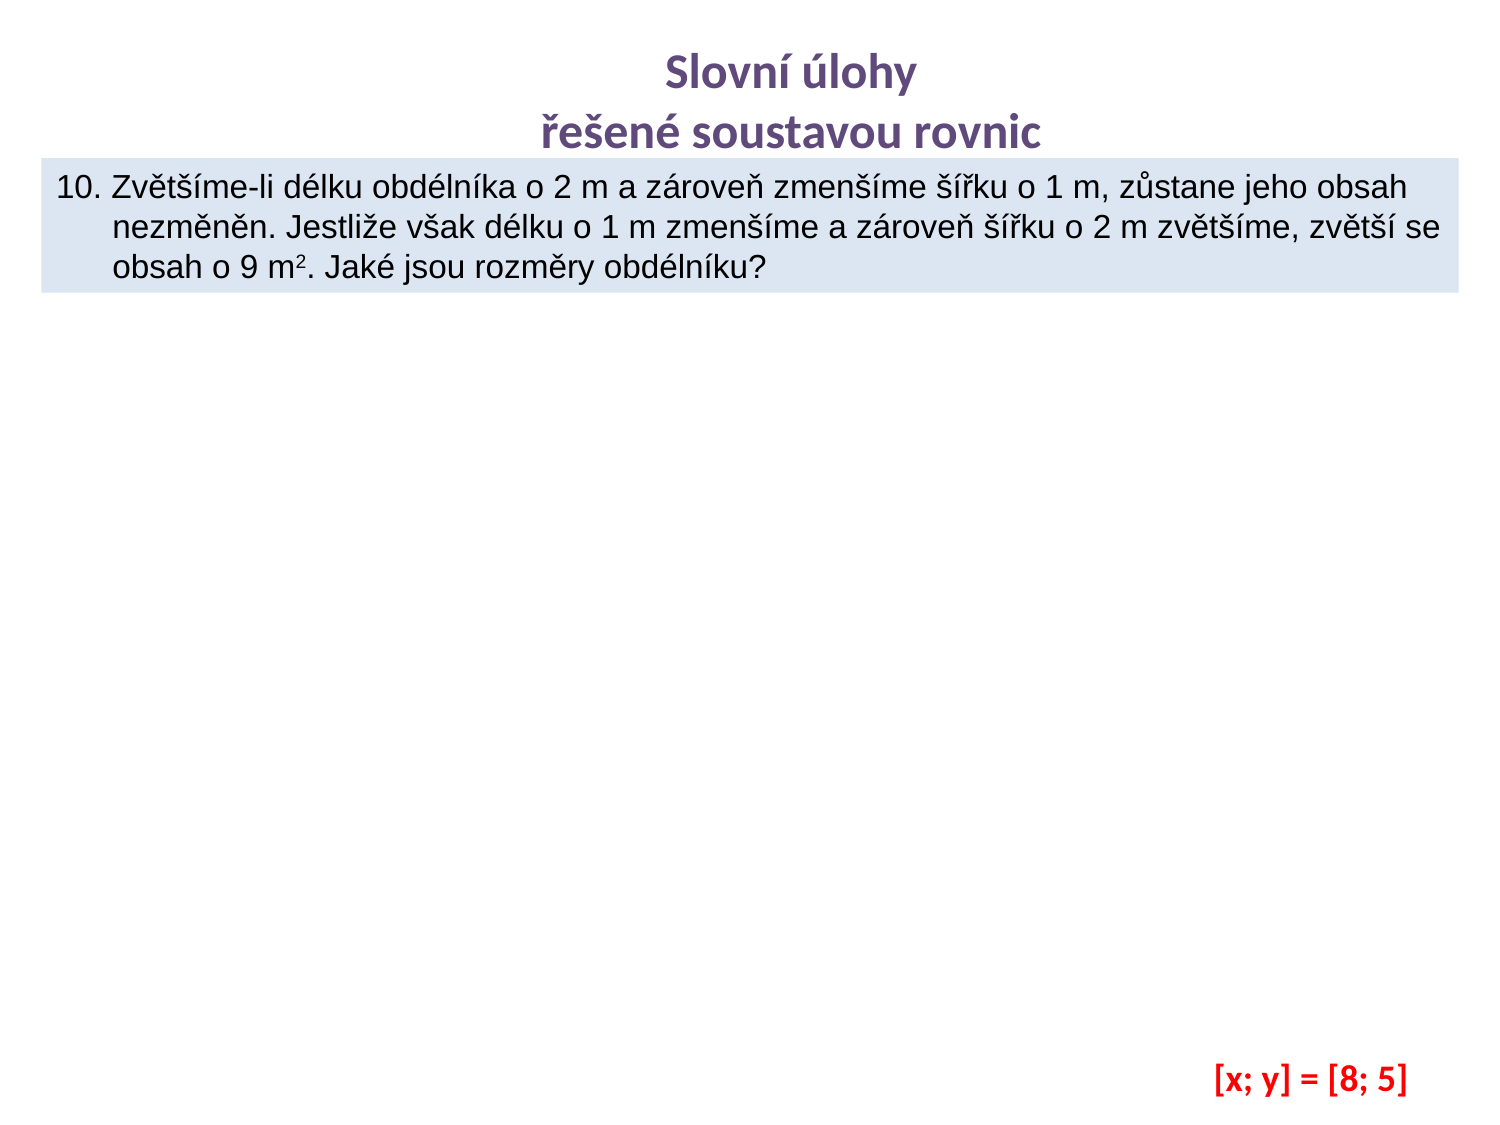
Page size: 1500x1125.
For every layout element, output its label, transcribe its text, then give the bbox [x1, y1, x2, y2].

text_box Slovní úlohy řešené soustavou rovnic [301, 75, 1282, 207]
text_box 10. Zvětšíme-li délku obdélníka o 2 m a zároveň zmenšíme šířku o 1 m, zůstane jeho obsah nezměněn. Jestliže však délku o 1 m zmenšíme a zároveň šířku o 2 m zvětšíme, zvětší se obsah o 9 m2. Jaké jsou rozměry obdélníku? [41, 158, 301, 207]
text_box 10. Zvětšíme-li délku obdélníka o 2 m a zároveň zmenšíme šířku o 1 m, zůstane jeho obsah nezměněn. Jestliže však délku o 1 m zmenšíme a zároveň šířku o 2 m zvětšíme, zvětší se obsah o 9 m2. Jaké jsou rozměry obdélníku? [1282, 158, 1459, 207]
text_box 10. Zvětšíme-li délku obdélníka o 2 m a zároveň zmenšíme šířku o 1 m, zůstane jeho obsah nezměněn. Jestliže však délku o 1 m zmenšíme a zároveň šířku o 2 m zvětšíme, zvětší se obsah o 9 m2. Jaké jsou rozměry obdélníku? [41, 208, 1459, 293]
text_box [x; y] = [8; 5] [1198, 1046, 1483, 1107]
text_box [0, 0, 1500, 75]
